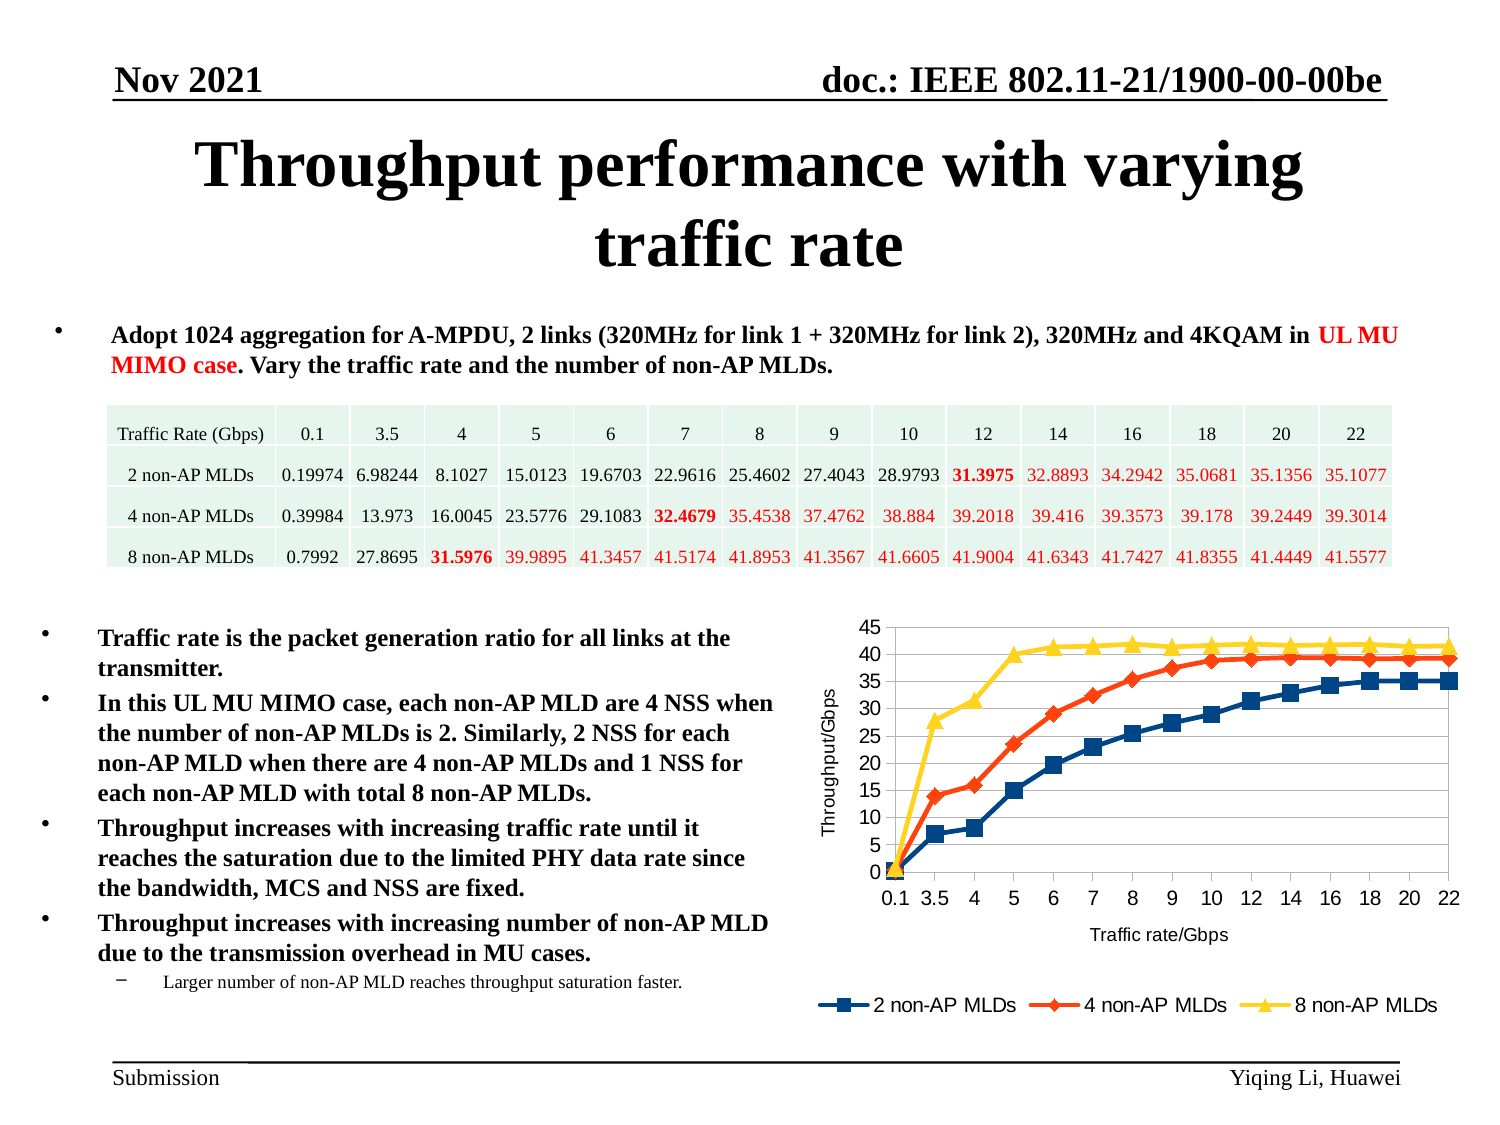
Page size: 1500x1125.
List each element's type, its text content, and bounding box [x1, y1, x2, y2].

table_cell 27.8695 [351, 528, 424, 567]
table_cell 41.3457 [574, 528, 647, 567]
table_cell 35.1077 [1320, 446, 1392, 485]
table_header 22 [1320, 405, 1392, 444]
table_cell 15.0123 [500, 446, 573, 485]
table_cell 41.5577 [1320, 528, 1392, 567]
list Adopt 1024 aggregation for A-MPDU, 2 links (320MHz for link 1 + 320MHz for link 2), 320MHz and 4KQAM in UL MU MIMO case. Vary the traffic rate and the number of non-AP MLDs. [39, 836, 779, 987]
table_cell 28.9793 [873, 446, 945, 485]
table_header 0.1 [276, 405, 349, 444]
table_cell 4 non-AP MLDs [107, 487, 275, 526]
table_cell 41.9004 [947, 528, 1020, 567]
table_header 20 [1245, 405, 1318, 444]
table_cell 27.4043 [798, 446, 871, 485]
table_header Traffic Rate (Gbps) [107, 405, 275, 444]
table_cell 41.5174 [649, 528, 722, 567]
table_cell 13.973 [351, 487, 424, 526]
table_cell 39.416 [1022, 487, 1094, 526]
table_cell 23.5776 [500, 487, 573, 526]
table_cell 2 non-AP MLDs [107, 446, 275, 485]
table_header 18 [1171, 405, 1243, 444]
table_header 12 [947, 405, 1020, 444]
table_cell 0.39984 [276, 487, 349, 526]
title Throughput performance with varying traffic rate [112, 112, 1388, 288]
table_cell 22.9616 [649, 446, 722, 485]
table_cell 6.98244 [351, 446, 424, 485]
table_header 10 [873, 405, 945, 444]
table_cell 19.6703 [574, 446, 647, 485]
table_cell 35.0681 [1171, 446, 1243, 485]
table_cell 39.9895 [500, 528, 573, 567]
table_header 9 [798, 405, 871, 444]
table_cell 0.19974 [276, 446, 349, 485]
table_cell 41.8953 [723, 528, 796, 567]
table_cell 39.2449 [1245, 487, 1318, 526]
table_cell 32.8893 [1022, 446, 1094, 485]
table_cell 41.8355 [1171, 528, 1243, 567]
table_cell 41.7427 [1096, 528, 1169, 567]
table_cell 32.4679 [649, 487, 722, 526]
text_box Traffic rate is the packet generation ratio for all links at the transmitter. In this UL MU MIMO case, each non-AP MLD are 4 NSS when the number of non-AP MLDs is 2. Similarly, 2 NSS for each non-AP MLD when there are 4 non-AP MLDs and 1 NSS for each non-AP MLD with total 8 non-AP MLDs. Throughput increases with increasing traffic rate until it reaches the saturation due to the limited PHY data rate since the bandwidth, MCS and NSS are fixed. Throughput increases with increasing number of non-AP MLD due to the transmission overhead in MU cases. Larger number of non-AP MLD reaches throughput saturation faster. [26, 614, 779, 836]
table_cell 39.3014 [1320, 487, 1392, 526]
table_header 6 [574, 405, 647, 444]
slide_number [114, 54, 278, 101]
table_cell 38.884 [873, 487, 945, 526]
table_cell 39.178 [1171, 487, 1243, 526]
table_header 14 [1022, 405, 1094, 444]
table_header 5 [500, 405, 573, 444]
table_header 7 [649, 405, 722, 444]
table_cell 31.5976 [425, 528, 498, 567]
table_cell 16.0045 [425, 487, 498, 526]
table_header 3.5 [351, 405, 424, 444]
list Adopt 1024 aggregation for A-MPDU, 2 links (320MHz for link 1 + 320MHz for link 2), 320MHz and 4KQAM in UL MU MIMO case. Vary the traffic rate and the number of non-AP MLDs. [39, 310, 1474, 614]
table_cell 29.1083 [574, 487, 647, 526]
table_header 16 [1096, 405, 1169, 444]
table_header 4 [425, 405, 498, 444]
table_cell 39.2018 [947, 487, 1020, 526]
table_header 8 [723, 405, 796, 444]
table_cell 31.3975 [947, 446, 1020, 485]
table_cell 8.1027 [425, 446, 498, 485]
table_cell 41.4449 [1245, 528, 1318, 567]
table_cell 35.4538 [723, 487, 796, 526]
table_cell 37.4762 [798, 487, 871, 526]
table_cell 41.6343 [1022, 528, 1094, 567]
table_cell 41.6605 [873, 528, 945, 567]
table_cell 41.3567 [798, 528, 871, 567]
chart [784, 606, 1474, 1024]
table_cell 35.1356 [1245, 446, 1318, 485]
table_cell 0.7992 [276, 528, 349, 567]
table_cell 39.3573 [1096, 487, 1169, 526]
footer Yiqing Li, Huawei [1227, 1061, 1402, 1091]
table_cell 34.2942 [1096, 446, 1169, 485]
table_cell 8 non-AP MLDs [107, 528, 275, 567]
table_cell 25.4602 [723, 446, 796, 485]
